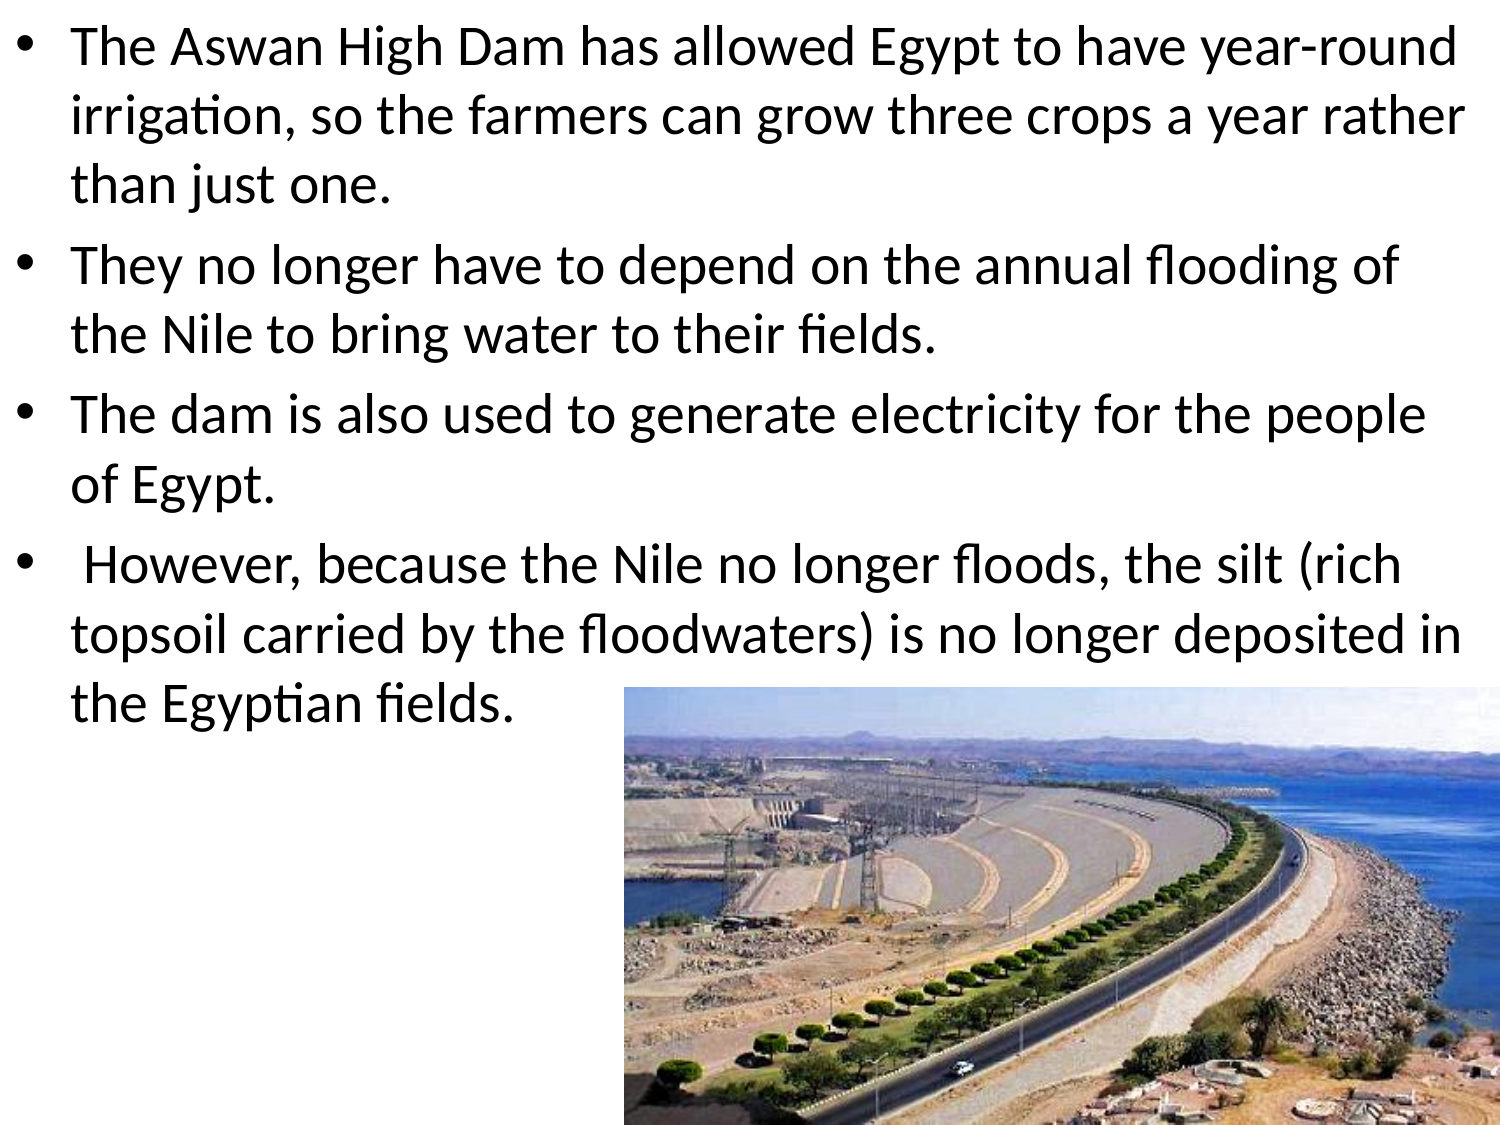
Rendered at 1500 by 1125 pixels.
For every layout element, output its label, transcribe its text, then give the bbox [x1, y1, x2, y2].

picture [624, 687, 1500, 1125]
list The Aswan High Dam has allowed Egypt to have year-round irrigation, so the farmers can grow three crops a year rather than just one. They no longer have to depend on the annual flooding of the Nile to bring water to their fields. The dam is also used to generate electricity for the people of Egypt. However, because the Nile no longer floods, the silt (rich topsoil carried by the floodwaters) is no longer deposited in the Egyptian fields. [0, 0, 1500, 743]
